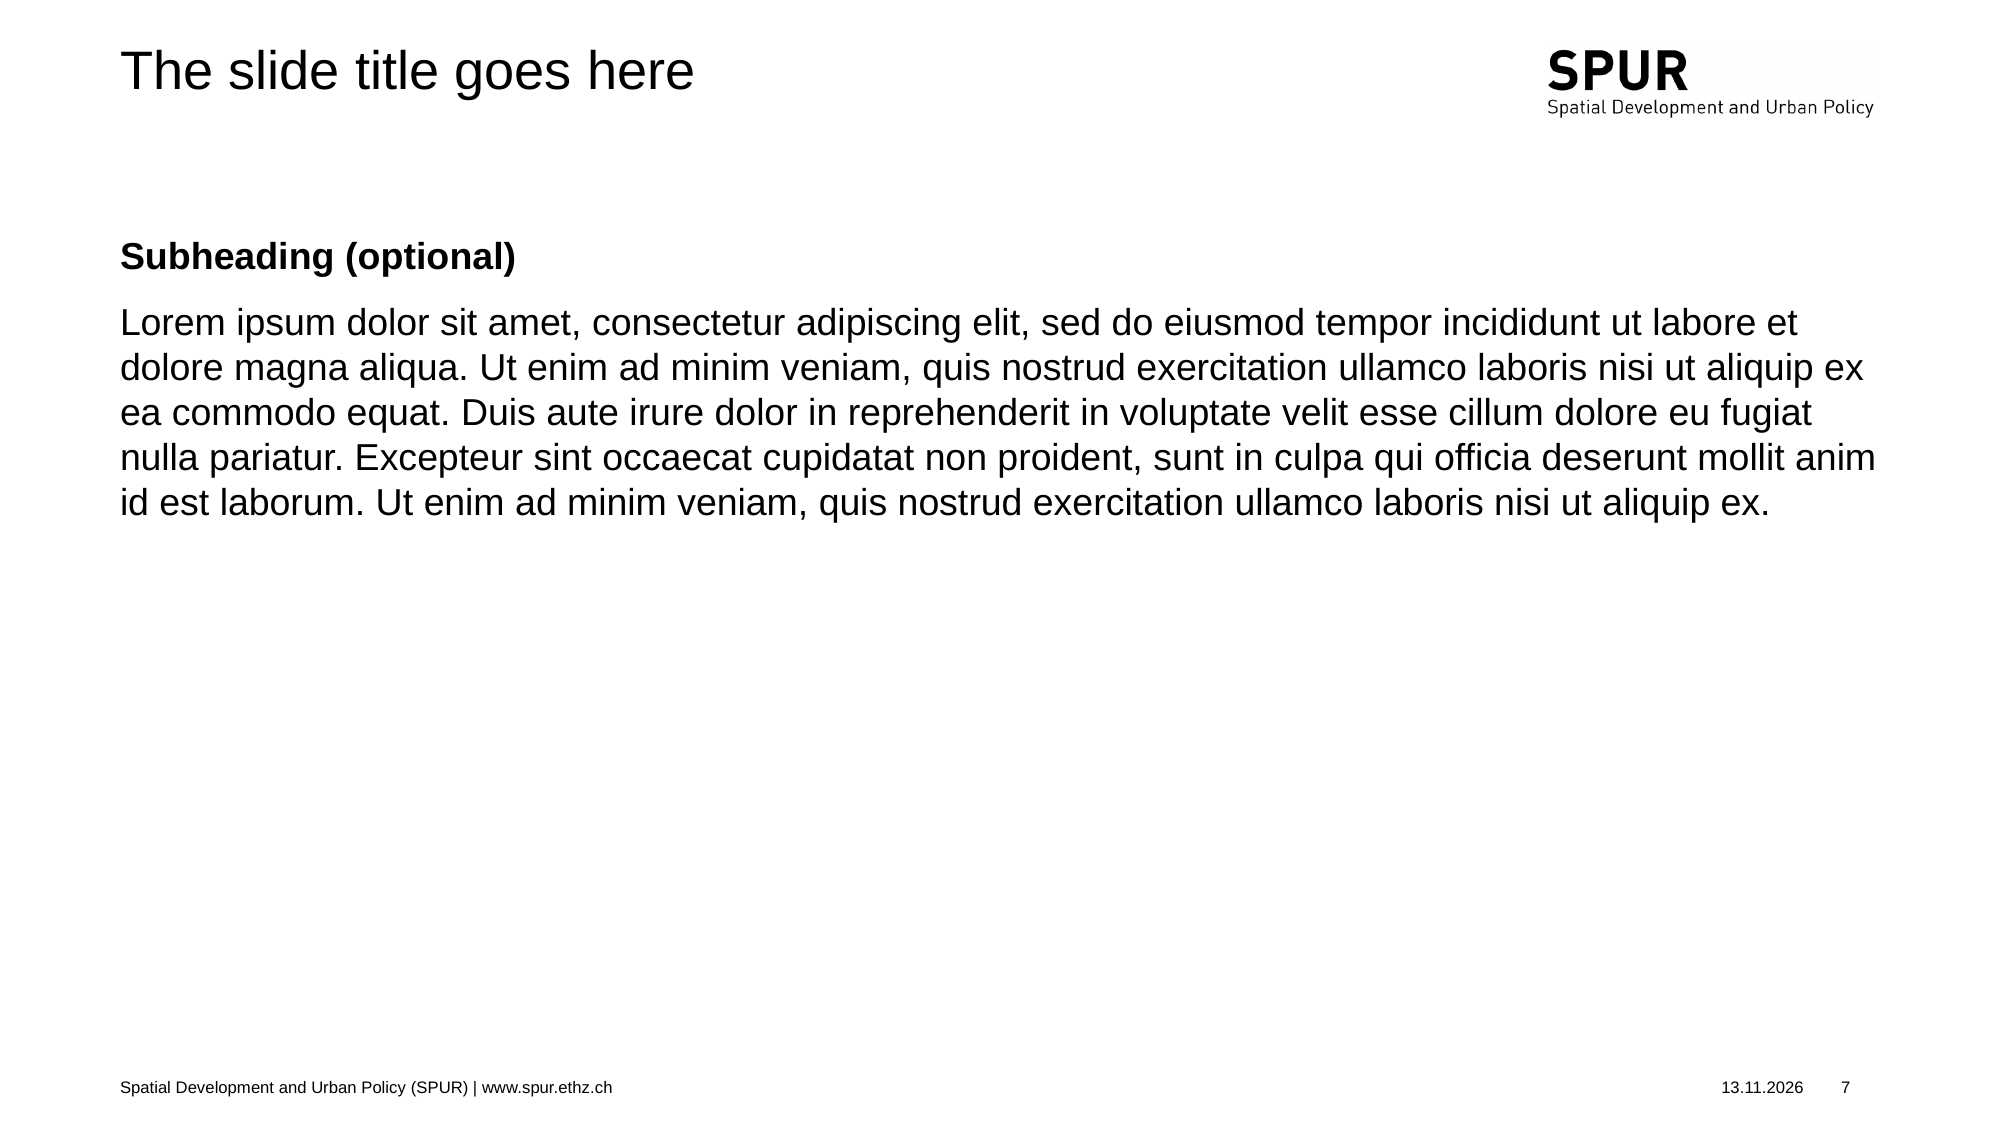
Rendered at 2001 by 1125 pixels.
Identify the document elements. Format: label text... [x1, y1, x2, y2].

title The slide title goes here [120, 42, 1880, 191]
list Subheading (optional) Lorem ipsum dolor sit amet, consectetur adipiscing elit, sed do eiusmod tempor incididunt ut labore et dolore magna aliqua. Ut enim ad minim veniam, quis nostrud exercitation ullamco laboris nisi ut aliquip ex ea commodo equat. Duis aute irure dolor in reprehenderit in voluptate velit esse cillum dolore eu fugiat nulla pariatur. Excepteur sint occaecat cupidatat non proident, sunt in culpa qui officia deserunt mollit anim id est laborum. Ut enim ad minim veniam, quis nostrud exercitation ullamco laboris nisi ut aliquip ex. [120, 231, 1880, 1000]
